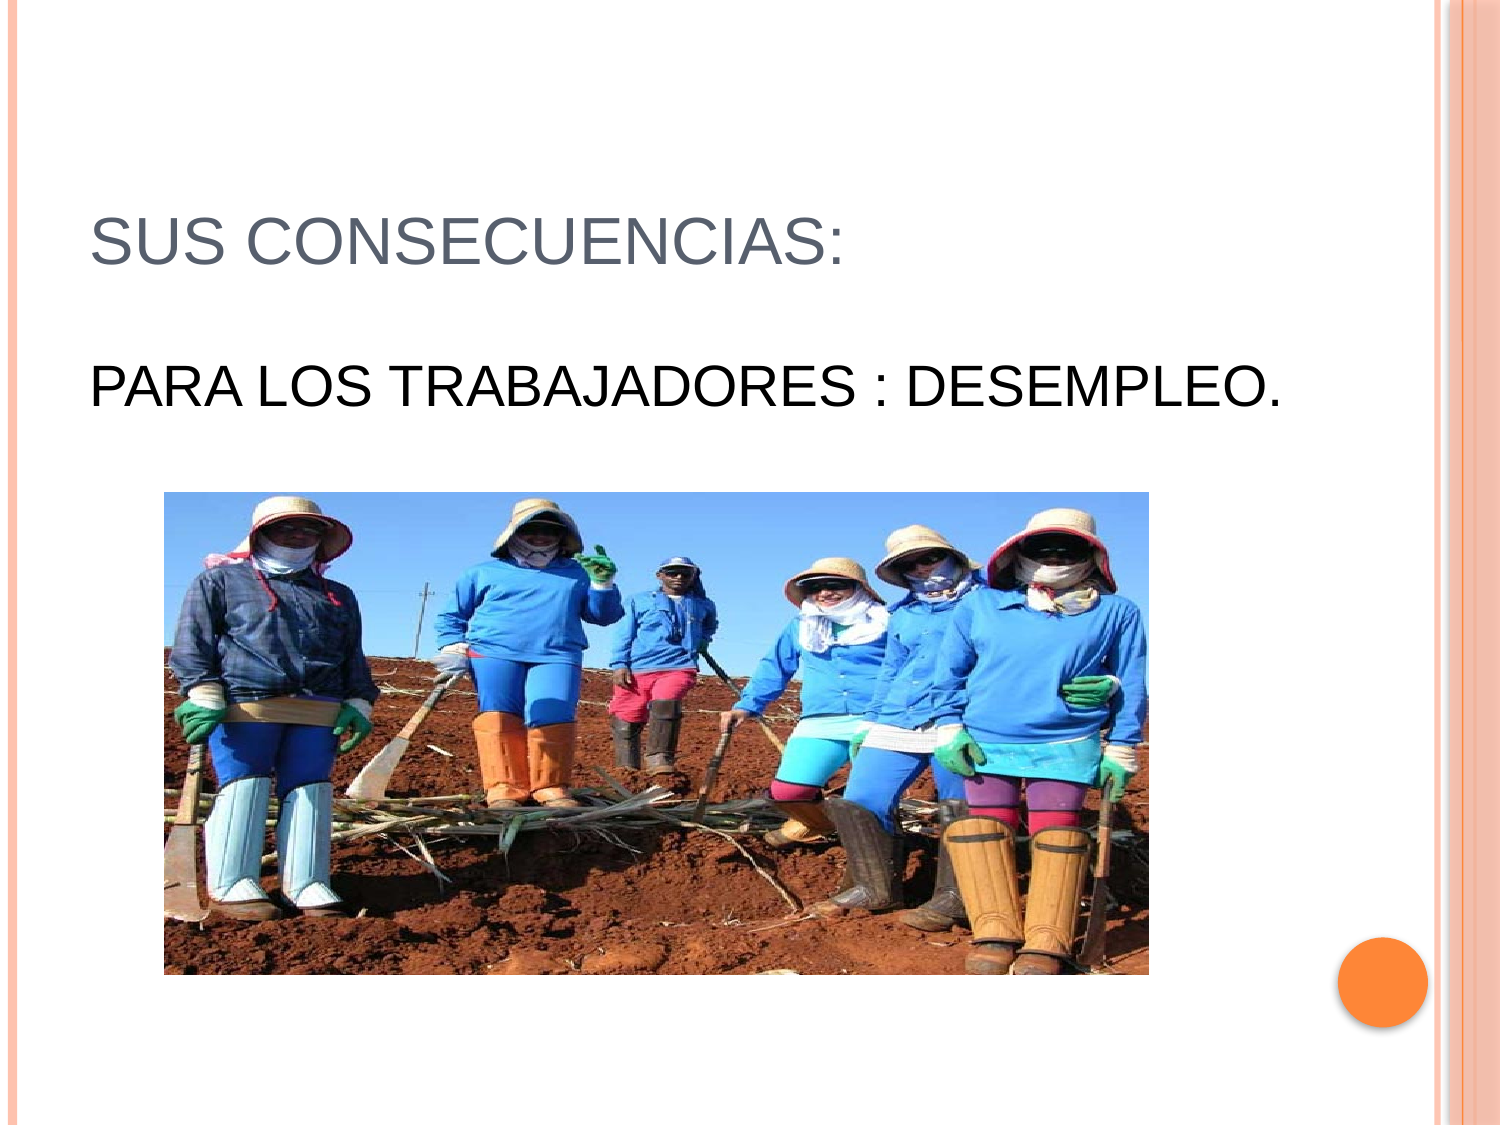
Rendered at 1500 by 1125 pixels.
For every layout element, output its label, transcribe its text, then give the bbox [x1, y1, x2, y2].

title SUS CONSECUENCIAS: Para los trabajadores : desempleo. [75, 45, 1300, 516]
picture [163, 491, 1149, 975]
